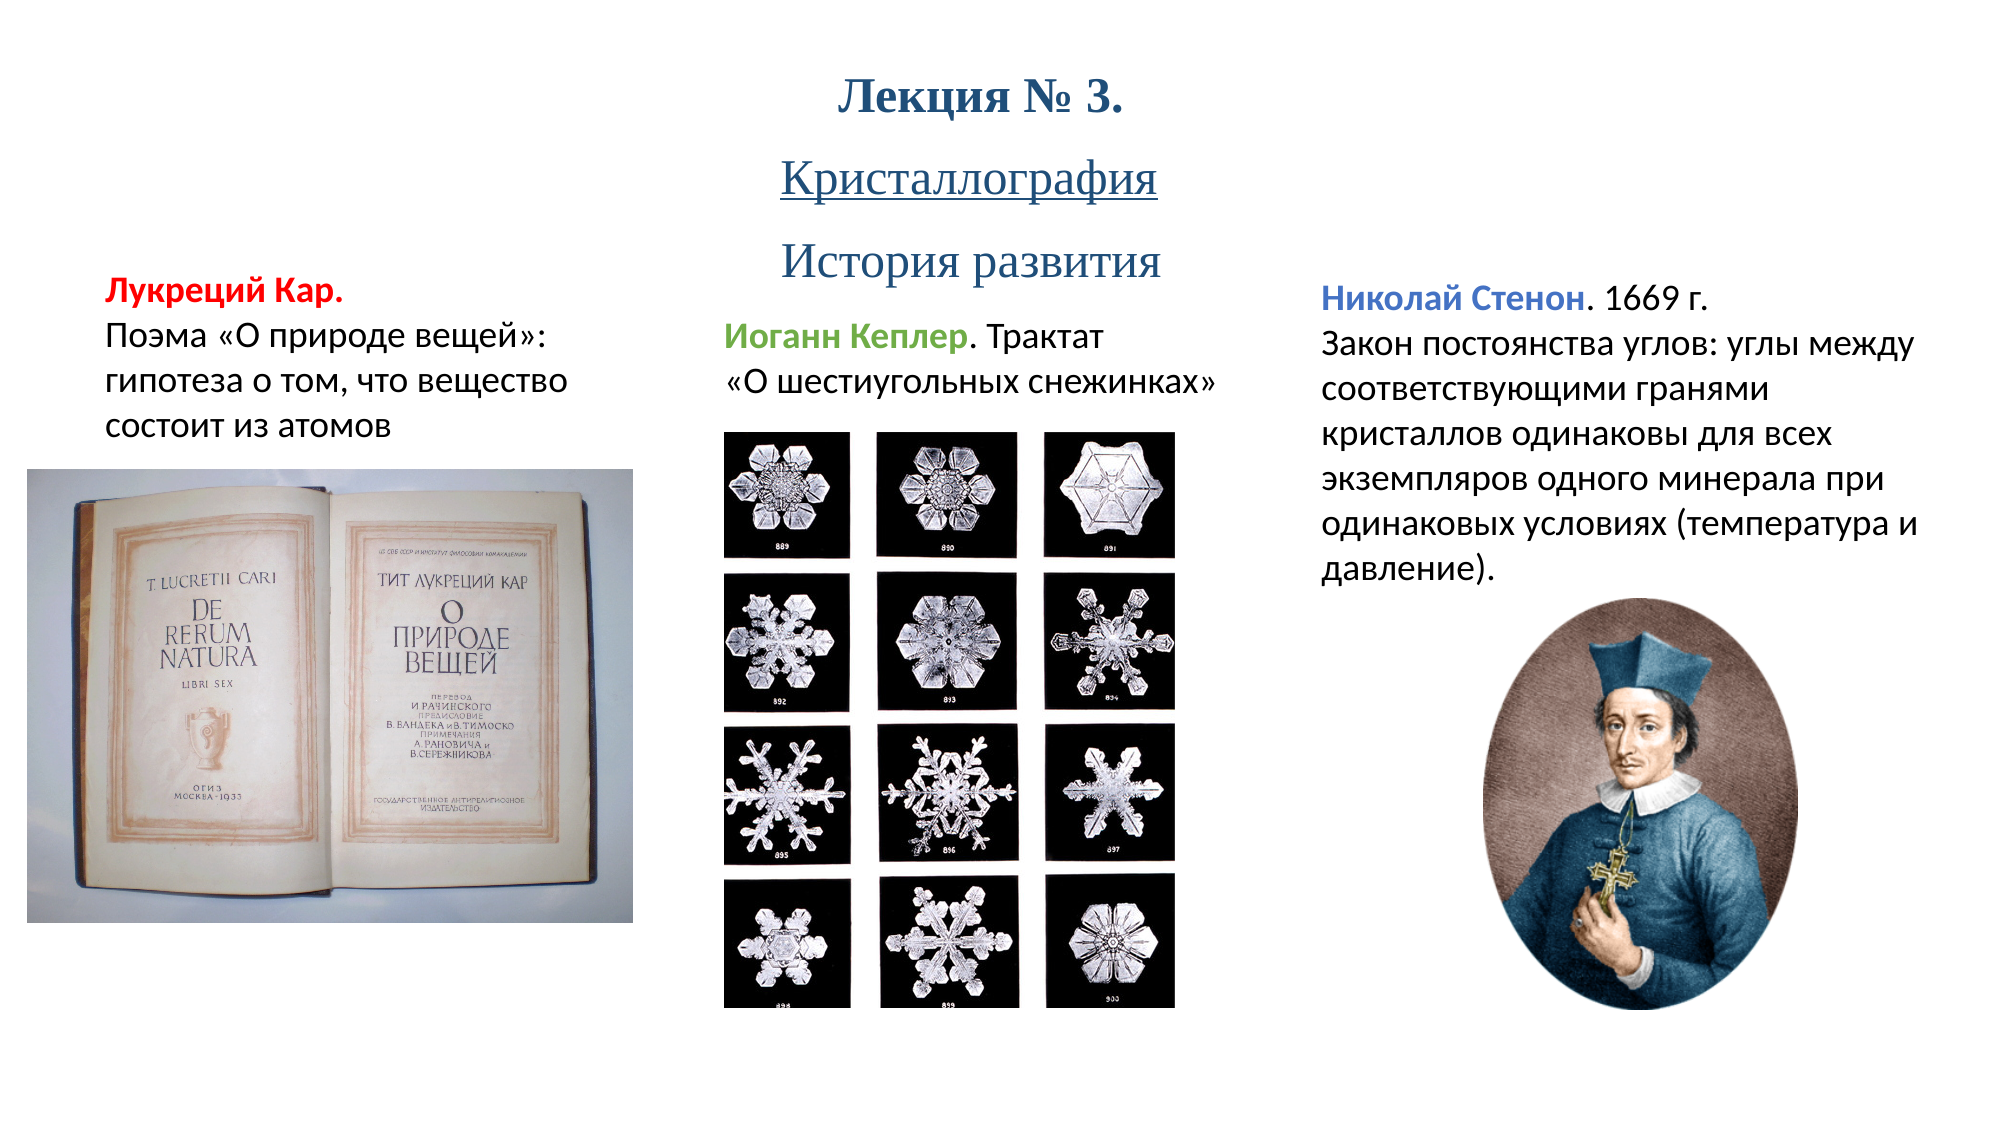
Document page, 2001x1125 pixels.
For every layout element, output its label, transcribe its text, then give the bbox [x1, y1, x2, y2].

picture [26, 469, 633, 923]
picture [1483, 598, 1798, 1010]
text_box Лекция № 3. [823, 54, 1151, 130]
picture [724, 432, 1175, 1008]
text_box Лукреций Кар. Поэма «О природе вещей»: гипотеза о том, что вещество состоит из атомов [90, 257, 592, 453]
text_box Кристаллография [765, 137, 1173, 212]
text_box История развития [766, 220, 1177, 295]
text_box Иоганн Кеплер. Трактат «О шестиугольных снежинках» [709, 303, 1233, 409]
text_box Николай Стенон. 1669 г. Закон постоянства углов: углы между соответствующими гранями кристаллов одинаковы для всех экземпляров одного минерала при одинаковых условиях (температура и давление). [1306, 265, 1975, 596]
